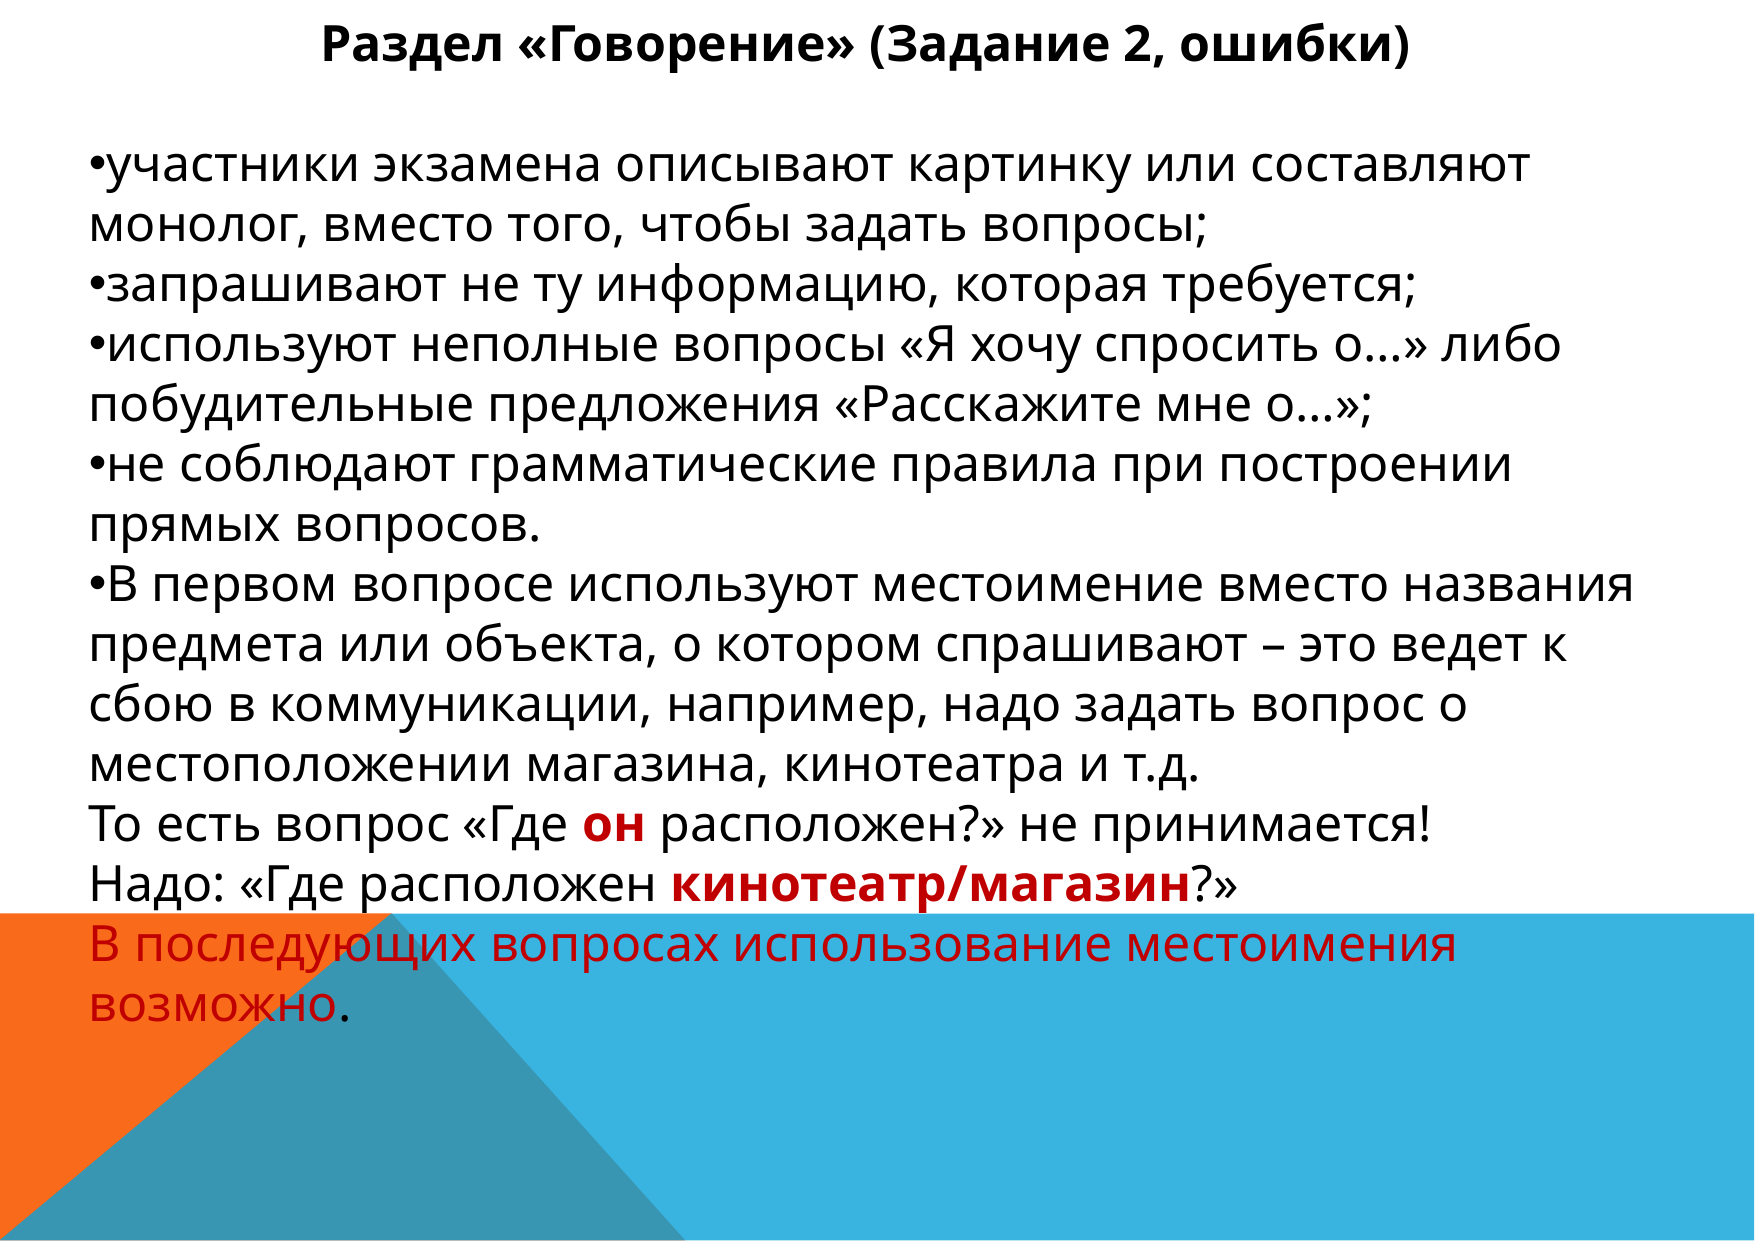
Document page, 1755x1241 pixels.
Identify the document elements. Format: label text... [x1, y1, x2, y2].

text_box Раздел «Говорение» (Задание 2, ошибки) участники экзамена описывают картинку или составляют монолог, вместо того, чтобы задать вопросы; запрашивают не ту информацию, которая требуется; используют неполные вопросы «Я хочу спросить о…» либо побудительные предложения «Расскажите мне о…»; не соблюдают грамматические правила при построении прямых вопросов. В первом вопросе используют местоимение вместо названия предмета или объекта, о котором спрашивают – это ведет к сбою в коммуникации, например, надо задать вопрос о местоположении магазина, кинотеатра и т.д. То есть вопрос «Где он расположен?» не принимается! Надо: «Где расположен кинотеатр/магазин?» В последующих вопросах использование местоимения возможно. [73, 4, 1657, 1040]
